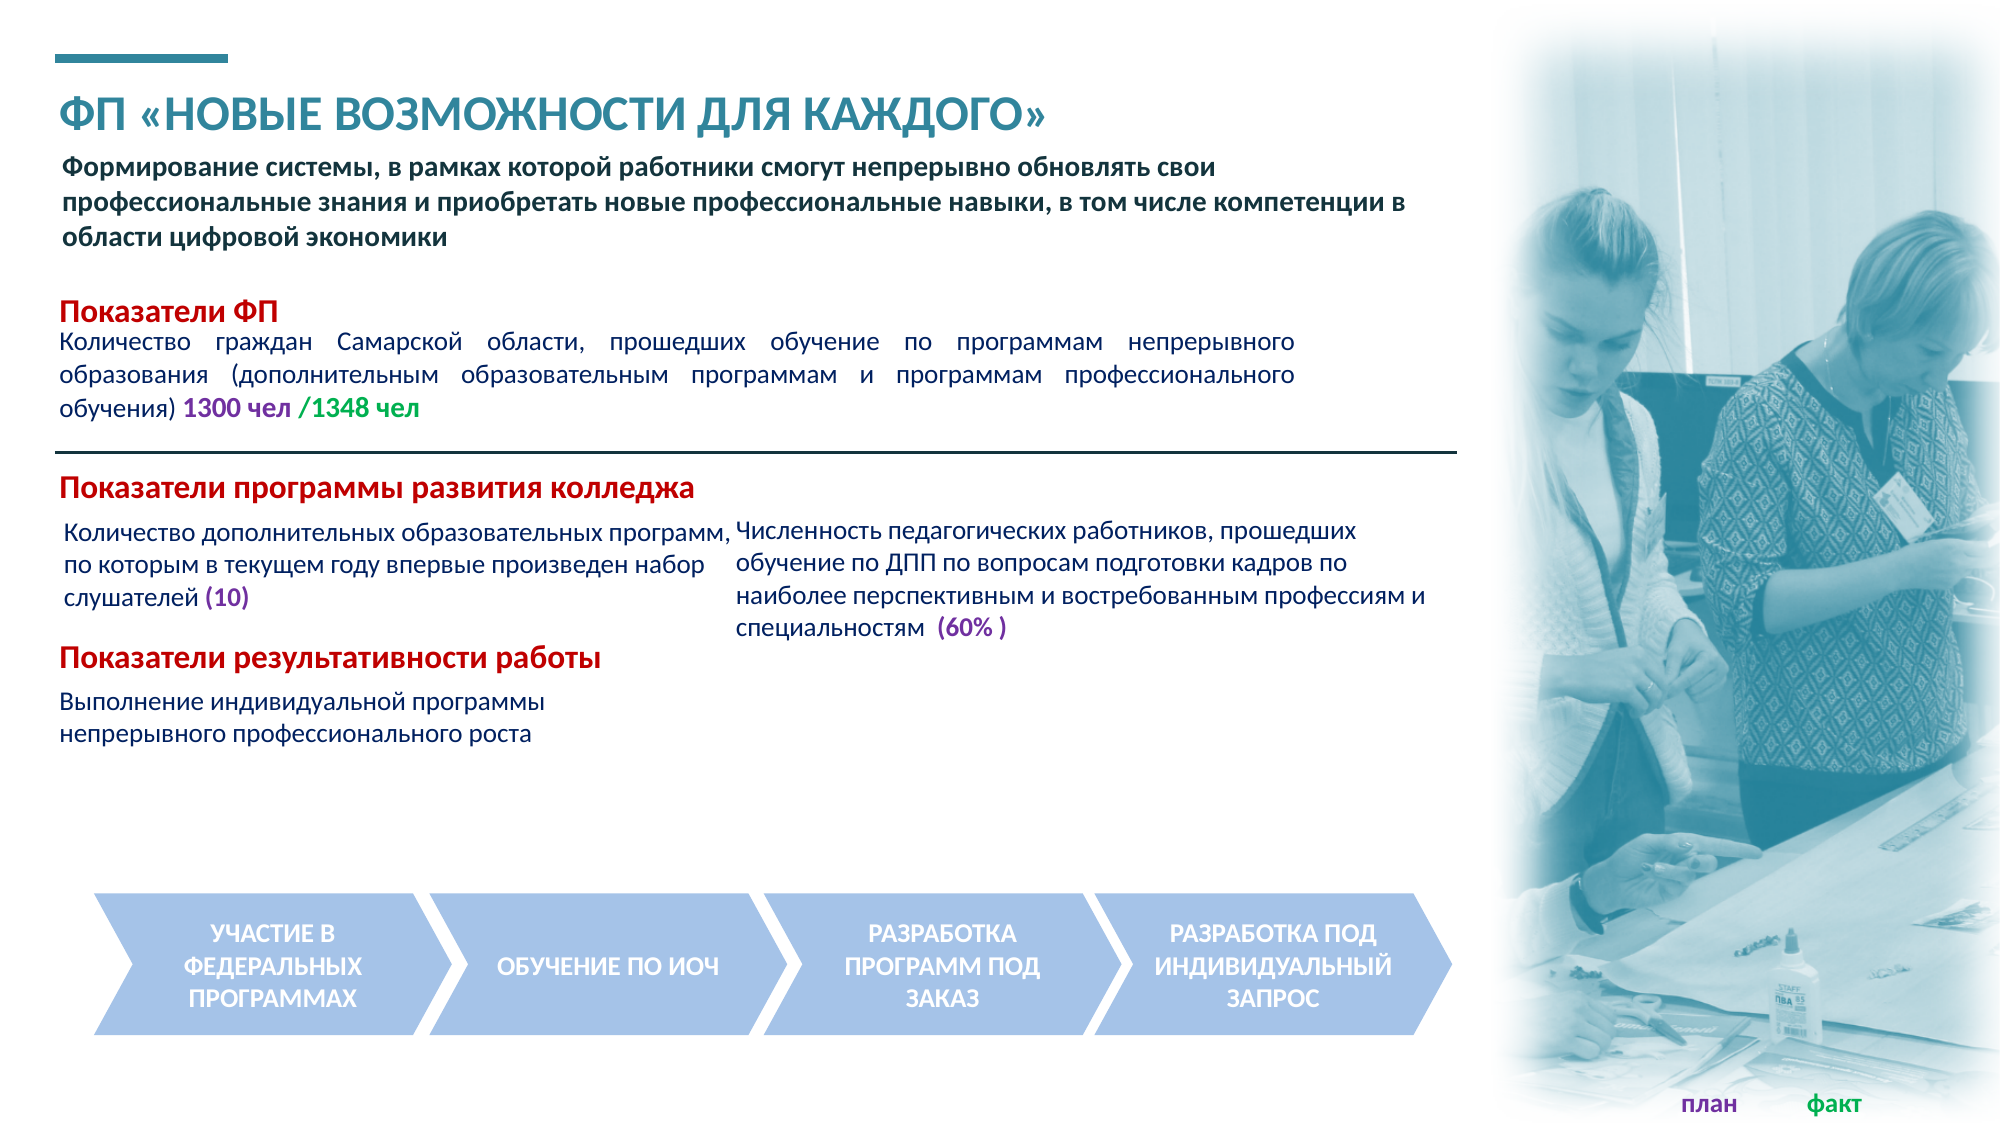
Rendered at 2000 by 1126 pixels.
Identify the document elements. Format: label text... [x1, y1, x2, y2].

text_box Показатели результативности работы [39, 625, 717, 686]
text_box ОБУЧЕНИЕ ПО ИОЧ [427, 891, 790, 1038]
text_box УЧАСТИЕ В ФЕДЕРАЛЬНЫХ ПРОГРАММАХ [92, 891, 454, 1038]
text_box Выполнение индивидуальной программы непрерывного профессионального роста [39, 672, 701, 758]
text_box Количество дополнительных образовательных программ, по которым в текущем году впервые произведен набор слушателей (10) [43, 504, 715, 622]
text_box Количество граждан Самарской области, прошедших обучение по программам непрерывного образования (дополнительным образовательным программам и программам профессионального обучения) 1300 чел /1348 чел [39, 313, 1315, 434]
text_box Показатели ФП [39, 279, 717, 313]
text_box ФП «НОВЫЕ ВОЗМОЖНОСТИ ДЛЯ КАЖДОГО» [39, 70, 1482, 151]
text_box РАЗРАБОТКА ПРОГРАММ ПОД ЗАКАЗ [761, 891, 1124, 1038]
text_box Формирование системы, в рамках которой работники смогут непрерывно обновлять свои профессиональные знания и приобретать новые профессиональные навыки, в том числе компетенции в области цифровой экономики [42, 151, 1457, 263]
text_box Показатели программы развития колледжа [39, 454, 717, 515]
picture [1487, 1, 2000, 1126]
text_box Численность педагогических работников, прошедших обучение по ДПП по вопросам подготовки кадров по наиболее перспективным и востребованным профессиям и специальностям (60% ) [715, 502, 1454, 653]
text_box РАЗРАБОТКА ПОД ИНДИВИДУАЛЬНЫЙ ЗАПРОС [1092, 891, 1455, 1038]
